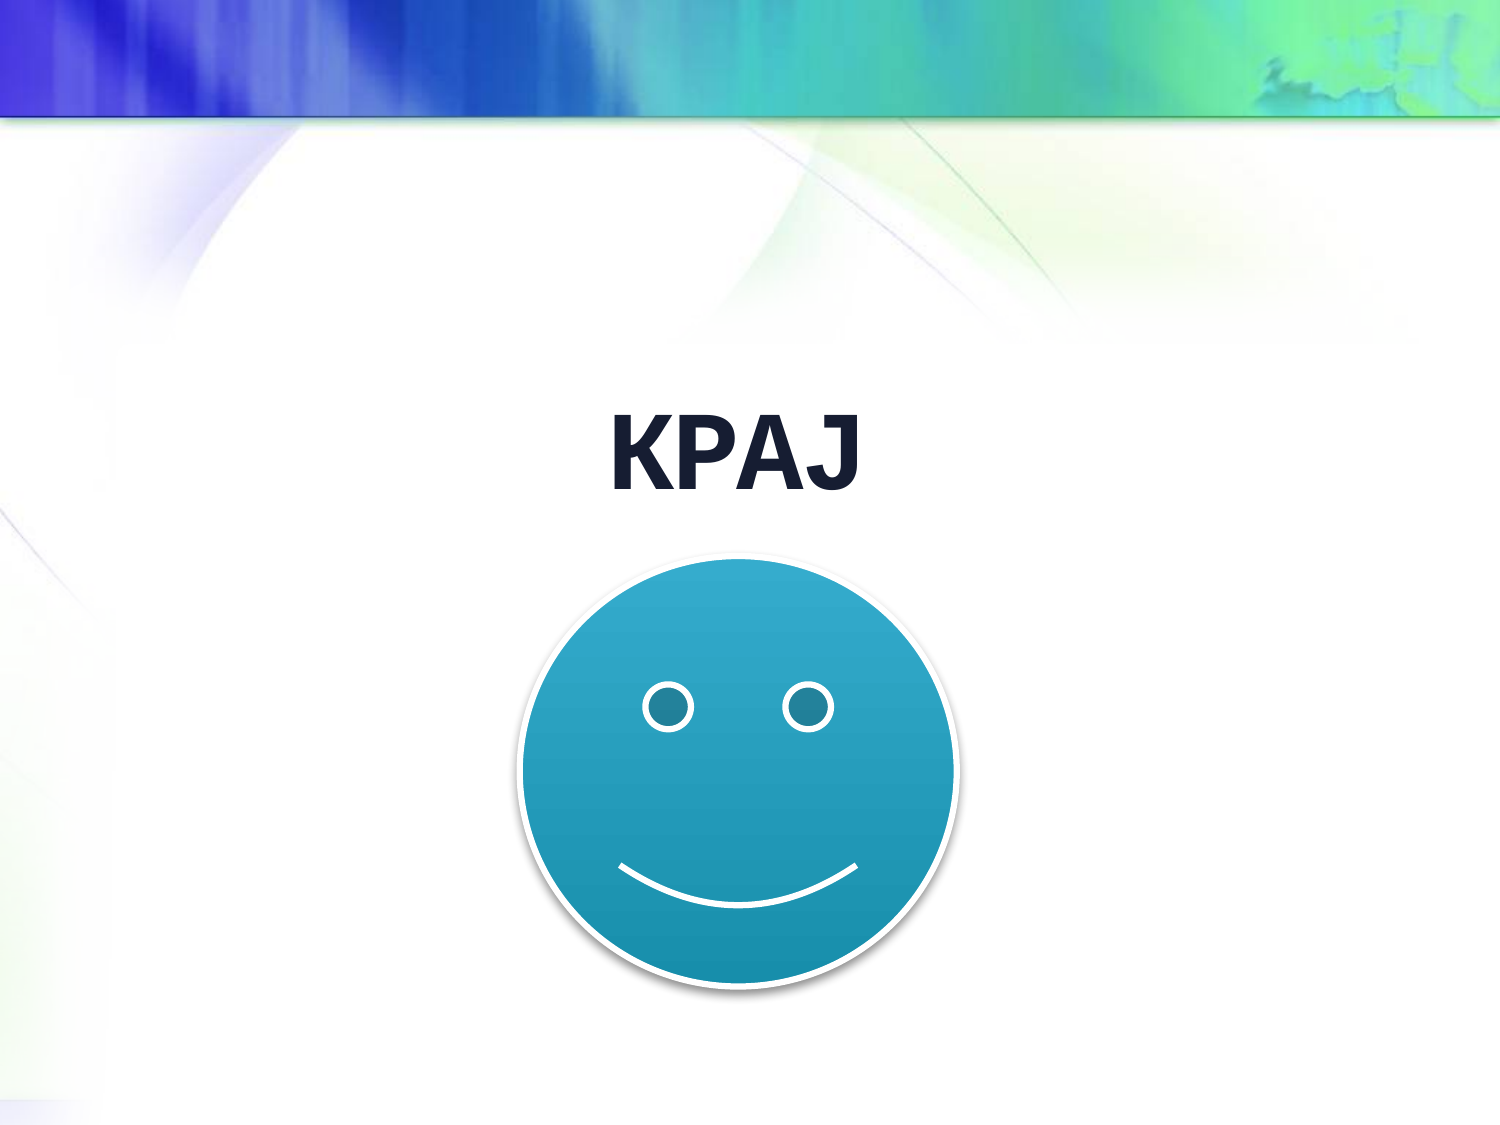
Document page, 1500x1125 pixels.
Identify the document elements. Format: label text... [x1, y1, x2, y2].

text_box КРАЈ [159, 385, 1317, 643]
text_box [159, 160, 1387, 982]
text_box [519, 556, 957, 987]
picture [0, 0, 1500, 1125]
